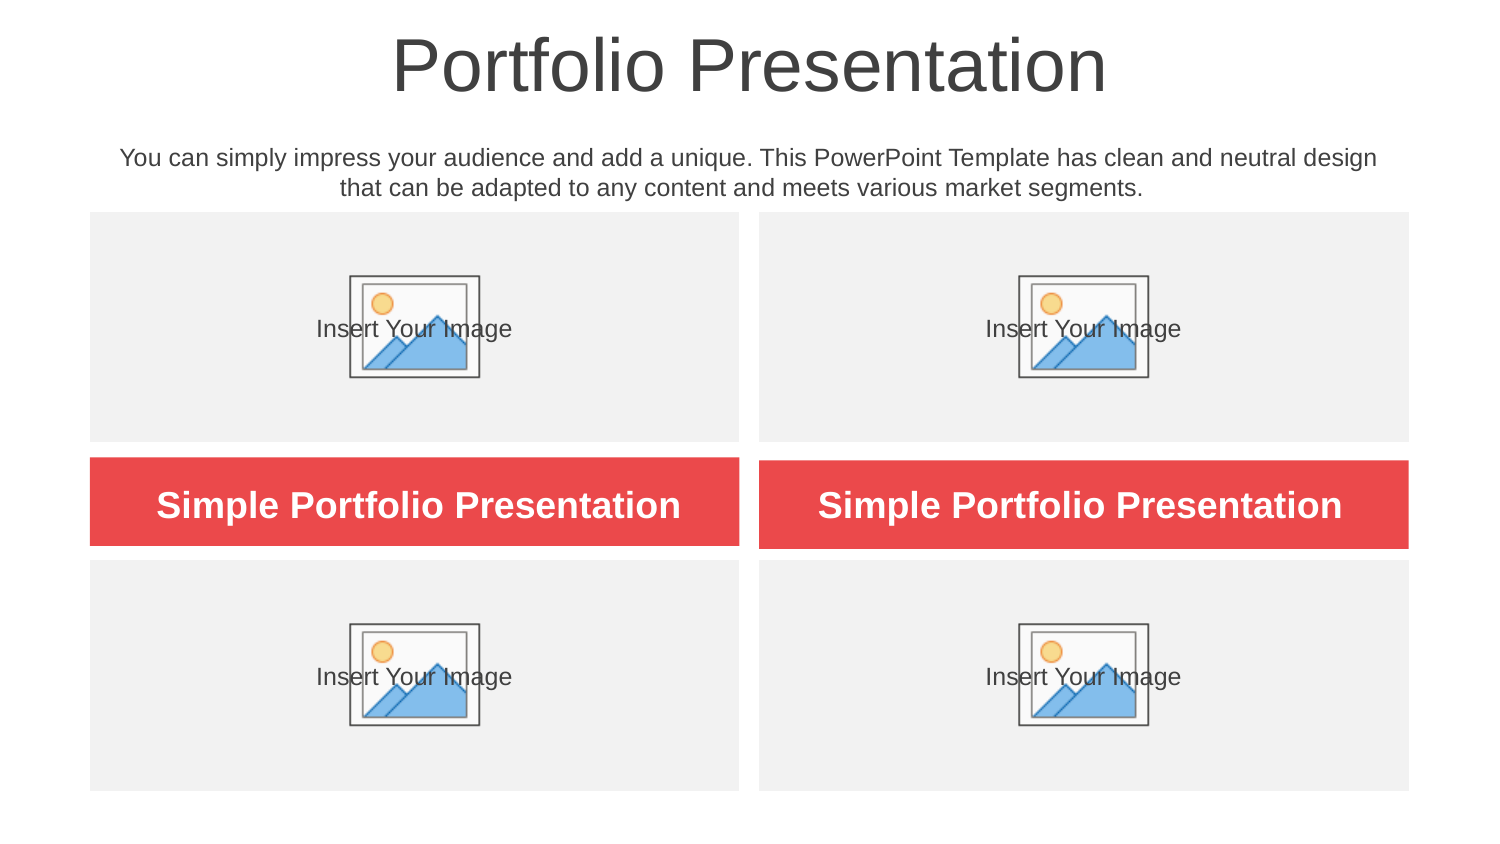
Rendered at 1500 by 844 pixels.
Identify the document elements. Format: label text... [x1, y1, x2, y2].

text_box You can simply impress your audience and add a unique. This PowerPoint Template has clean and neutral design that can be adapted to any content and meets various market segments. [88, 134, 1412, 209]
picture [89, 211, 740, 443]
text_box Simple Portfolio Presentation [112, 470, 727, 534]
picture [758, 560, 1409, 791]
list Portfolio Presentation [0, 13, 1500, 109]
picture [89, 560, 740, 791]
text_box Simple Portfolio Presentation [773, 470, 1388, 534]
picture [758, 211, 1409, 443]
